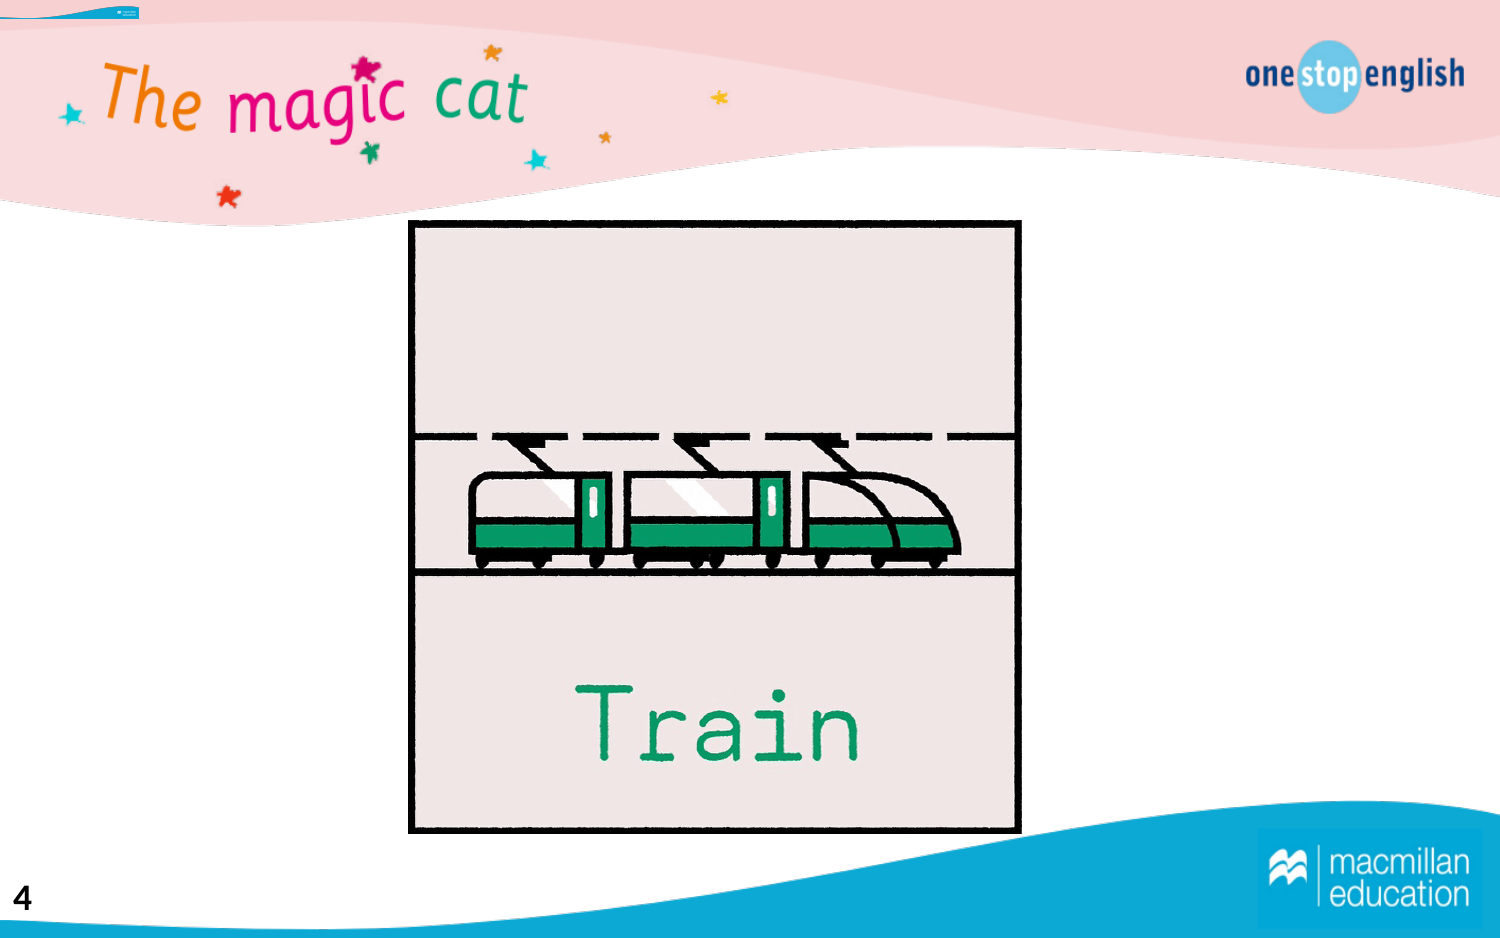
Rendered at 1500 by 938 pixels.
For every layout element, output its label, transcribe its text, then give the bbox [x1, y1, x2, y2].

picture [408, 220, 1022, 835]
text_box 4 [0, 870, 55, 921]
